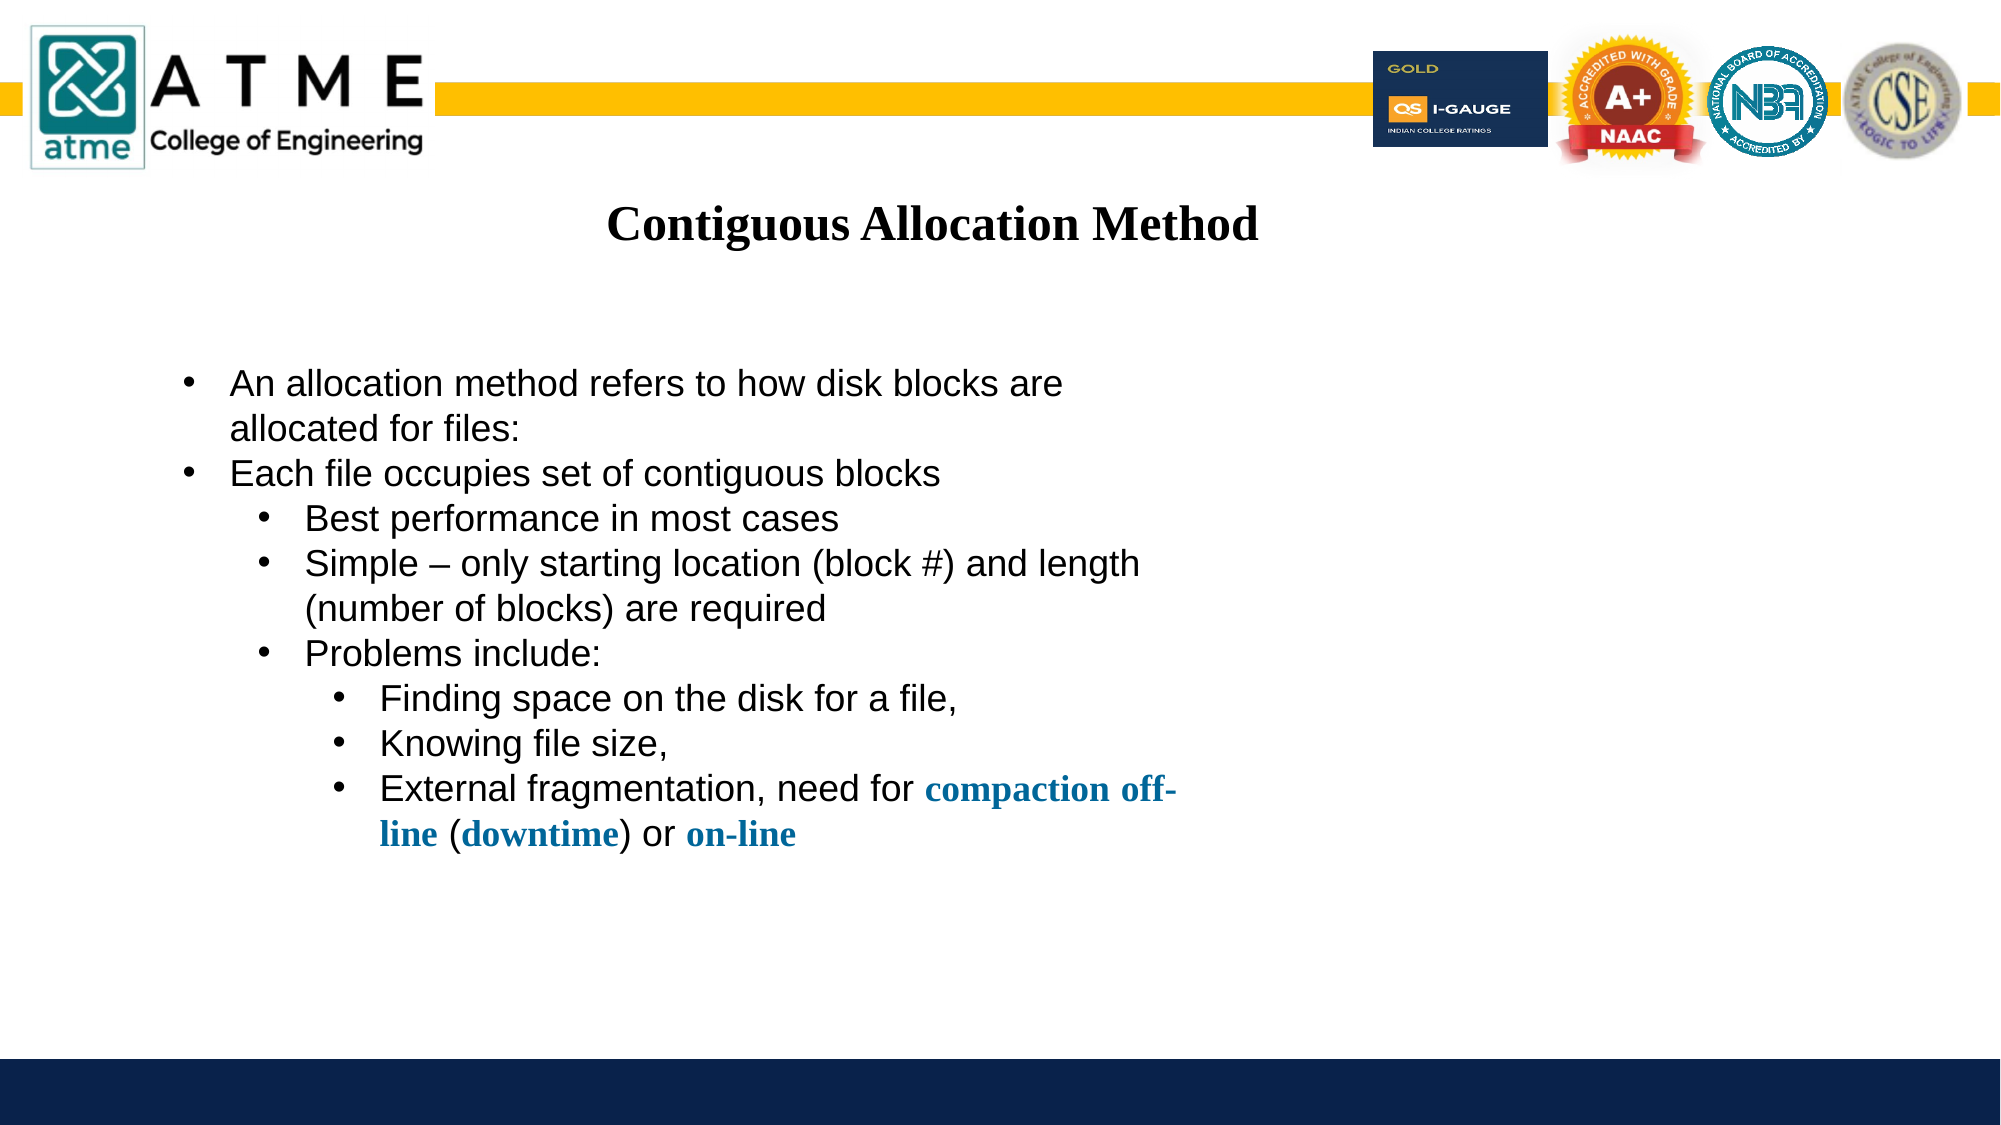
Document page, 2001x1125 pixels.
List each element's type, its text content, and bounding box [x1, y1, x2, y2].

title Contiguous Allocation Method [591, 183, 1860, 278]
picture [1373, 20, 1828, 180]
picture [22, 15, 435, 178]
picture [0, 1059, 2001, 1125]
picture [1840, 26, 1968, 176]
list An allocation method refers to how disk blocks are allocated for files: Each file occupies set of contiguous blocks Best performance in most cases Simple – only starting location (block #) and length (number of blocks) are required Problems include: Finding space on the disk for a file, Knowing file size, External fragmentation, need for compaction off-line (downtime) or on-line [167, 351, 1226, 1073]
